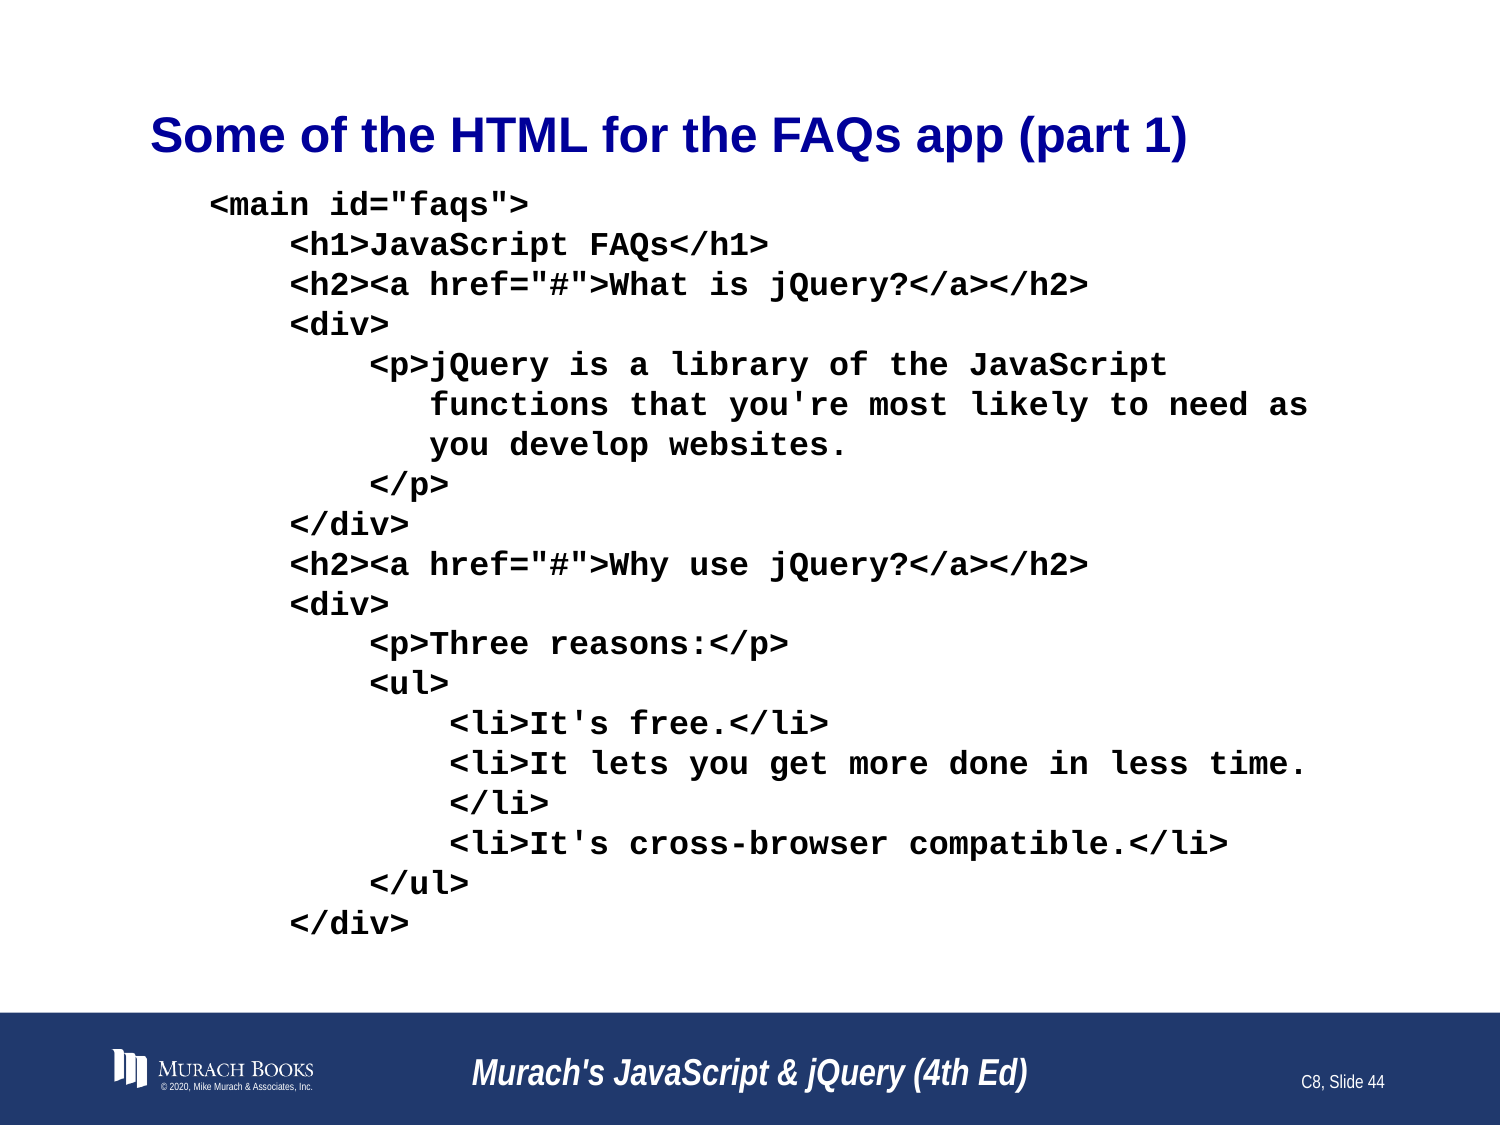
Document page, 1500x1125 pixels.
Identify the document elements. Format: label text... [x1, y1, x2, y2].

title Some of the HTML for the FAQs app (part 1) [150, 102, 1350, 164]
footer © 2020, Mike Murach & Associates, Inc. [12, 1025, 463, 1100]
list <main id="faqs"> <h1>JavaScript FAQs</h1> <h2><a href="#">What is jQuery?</a></h2> <div> <p>jQuery is a library of the JavaScript functions that you're most likely to need as you develop websites. </p> </div> <h2><a href="#">Why use jQuery?</a></h2> <div> <p>Three reasons:</p> <ul> <li>It's free.</li> <li>It lets you get more done in less time. </li> <li>It's cross-browser compatible.</li> </ul> </div> [137, 174, 1350, 975]
slide_number Murach's JavaScript & jQuery (4th Ed) [463, 1025, 1050, 1100]
slide_number C8, Slide 44 [1087, 1025, 1400, 1100]
